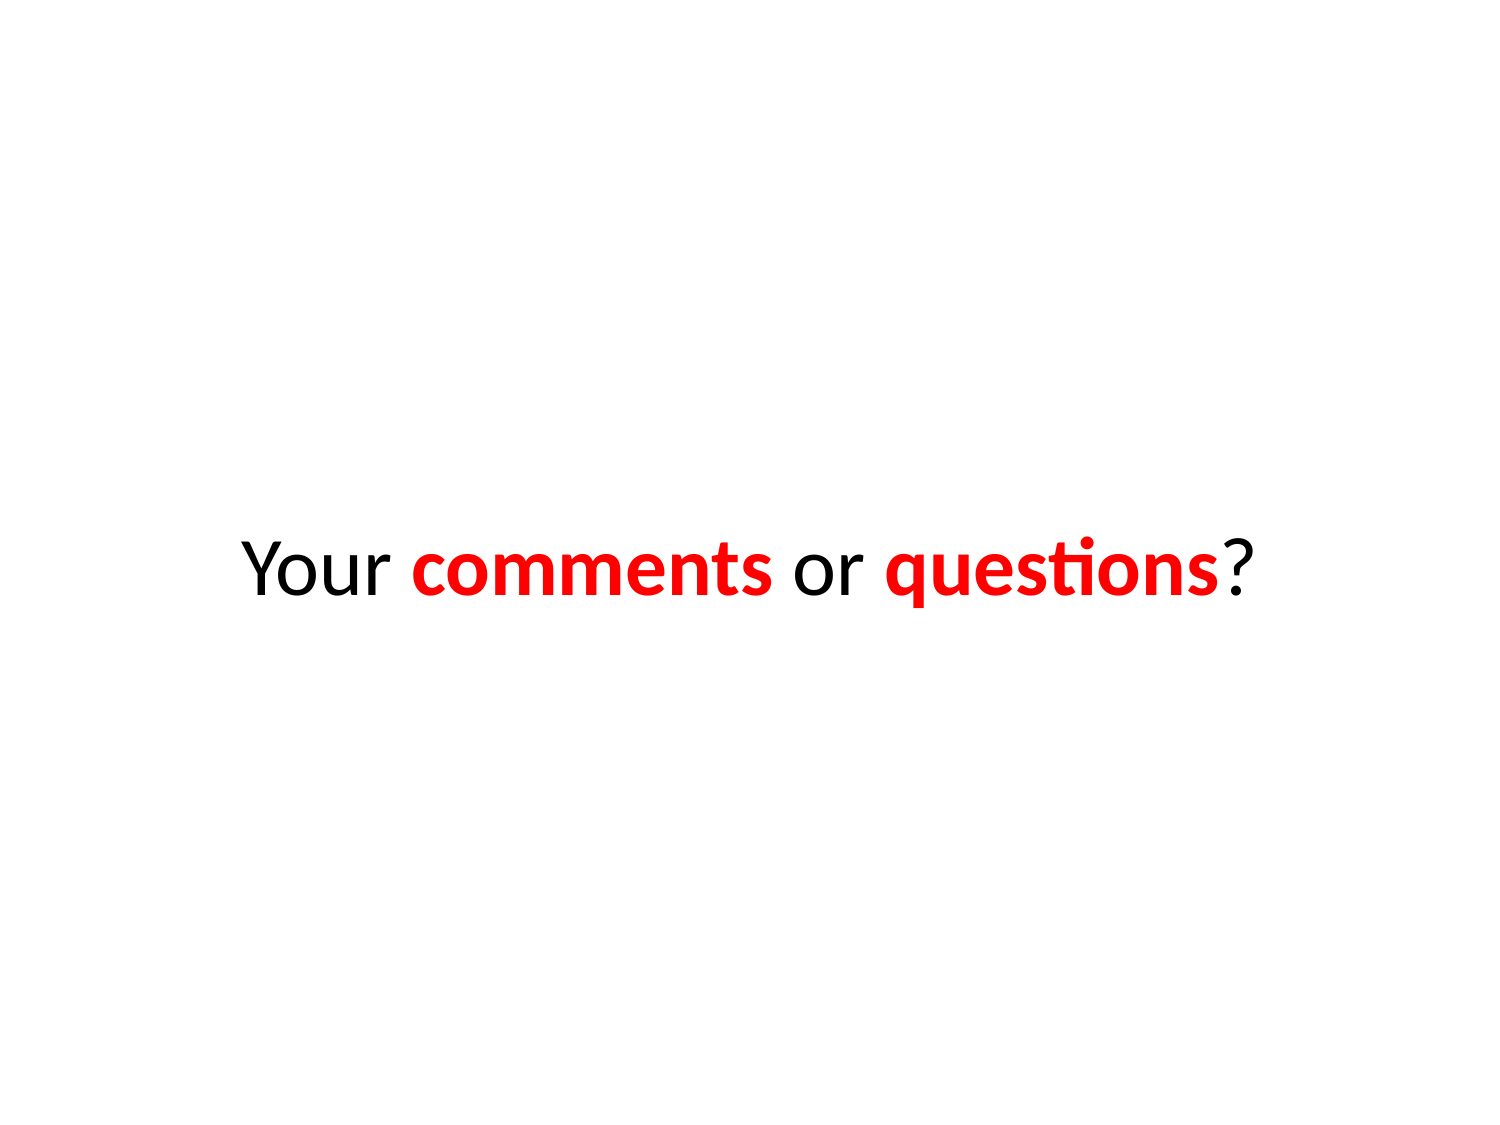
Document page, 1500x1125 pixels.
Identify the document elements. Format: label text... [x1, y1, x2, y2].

text_box Your comments or questions? [187, 504, 1313, 620]
